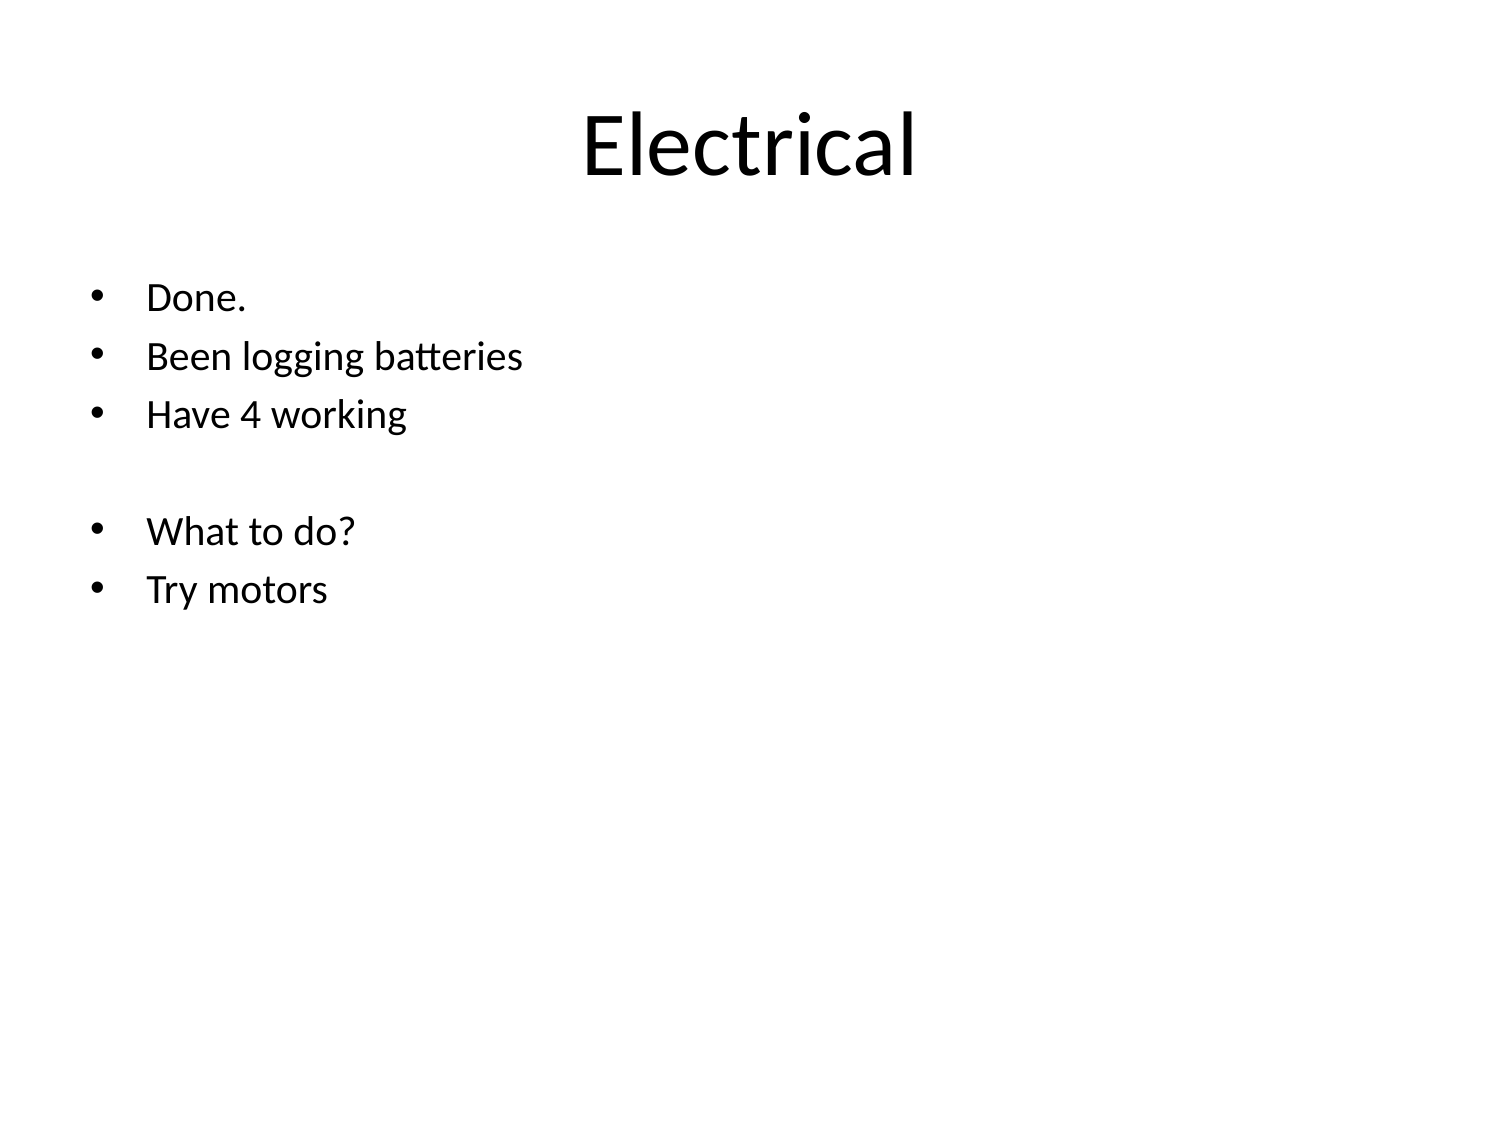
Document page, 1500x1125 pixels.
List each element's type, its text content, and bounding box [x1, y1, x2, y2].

title Electrical [75, 45, 1425, 233]
list Done. Been logging batteries Have 4 working What to do? Try motors [75, 262, 1425, 1005]
